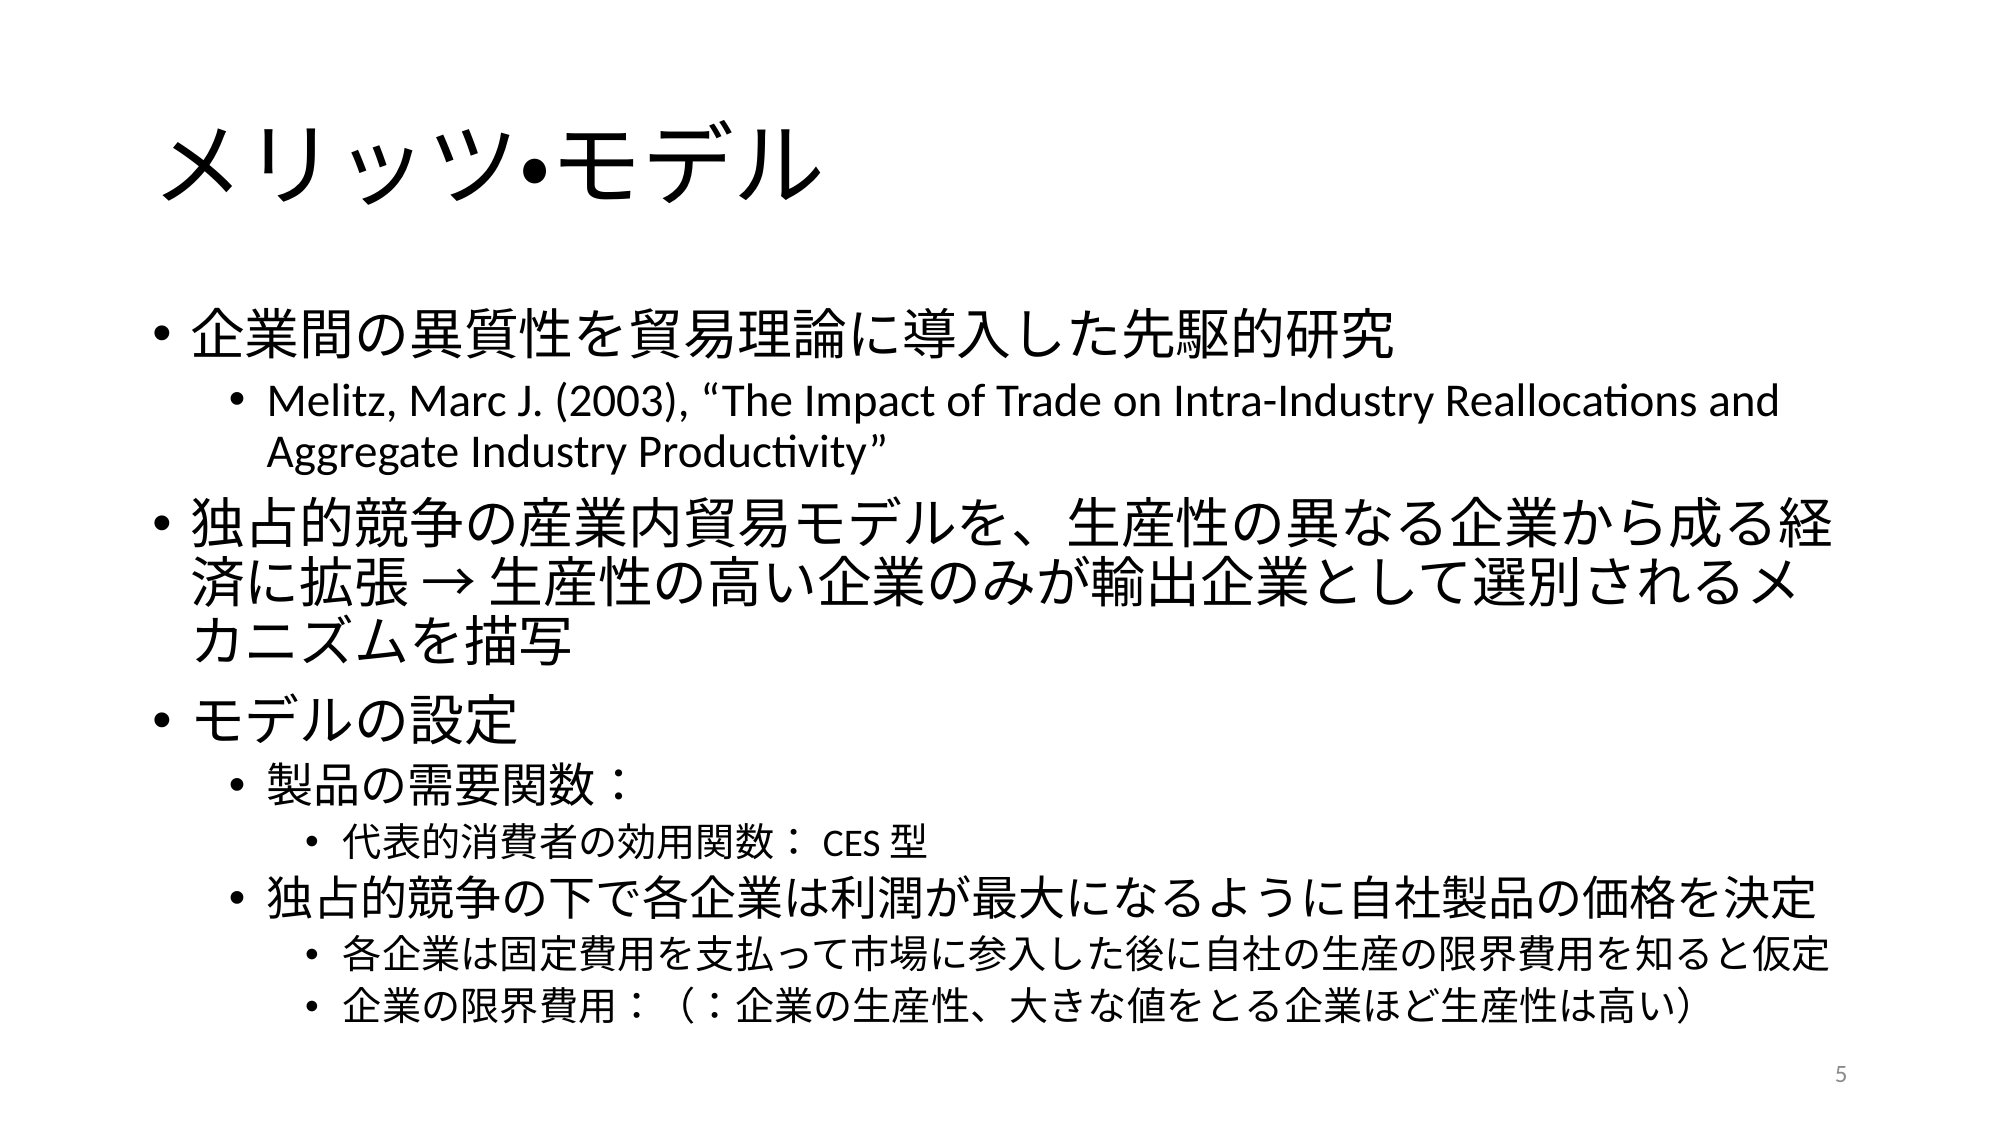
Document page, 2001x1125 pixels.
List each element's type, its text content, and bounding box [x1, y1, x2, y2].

slide_number 5 [1412, 1042, 1863, 1103]
title メリッツ・モデル [137, 59, 1863, 278]
